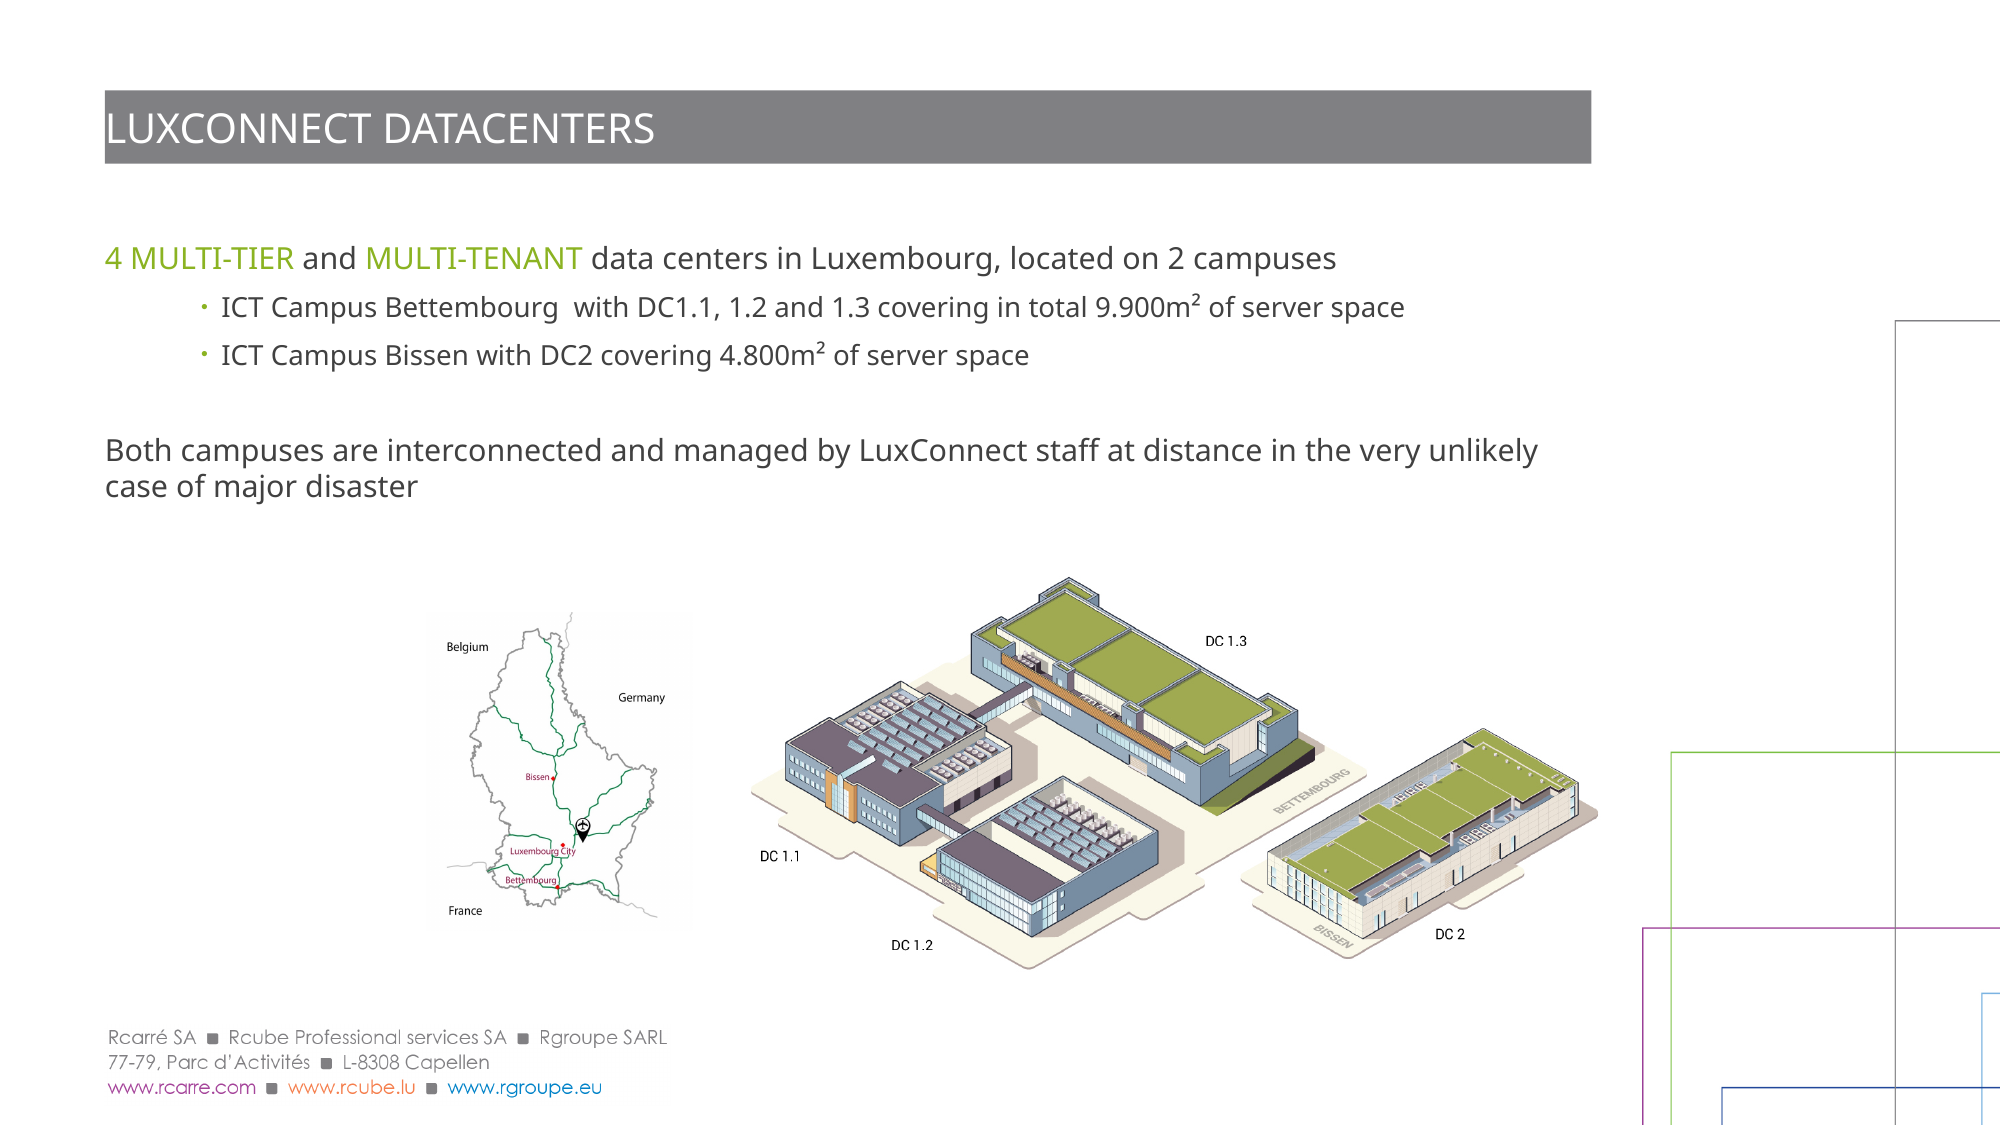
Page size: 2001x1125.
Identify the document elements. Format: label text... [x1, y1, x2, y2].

picture [425, 612, 693, 931]
title LUXCONNECT DATACENTERS [104, 90, 1592, 164]
picture [104, 1024, 671, 1106]
list 4 MULTI-TIER and MULTI-TENANT data centers in Luxembourg, located on 2 campuses ICT Campus Bettembourg with DC1.1, 1.2 and 1.3 covering in total 9.900m² of server space ICT Campus Bissen with DC2 covering 4.800m² of server space Both campuses are interconnected and managed by LuxConnect staff at distance in the very unlikely case of major disaster [104, 238, 1592, 506]
picture [1642, 320, 2000, 1125]
picture [722, 532, 1634, 1026]
